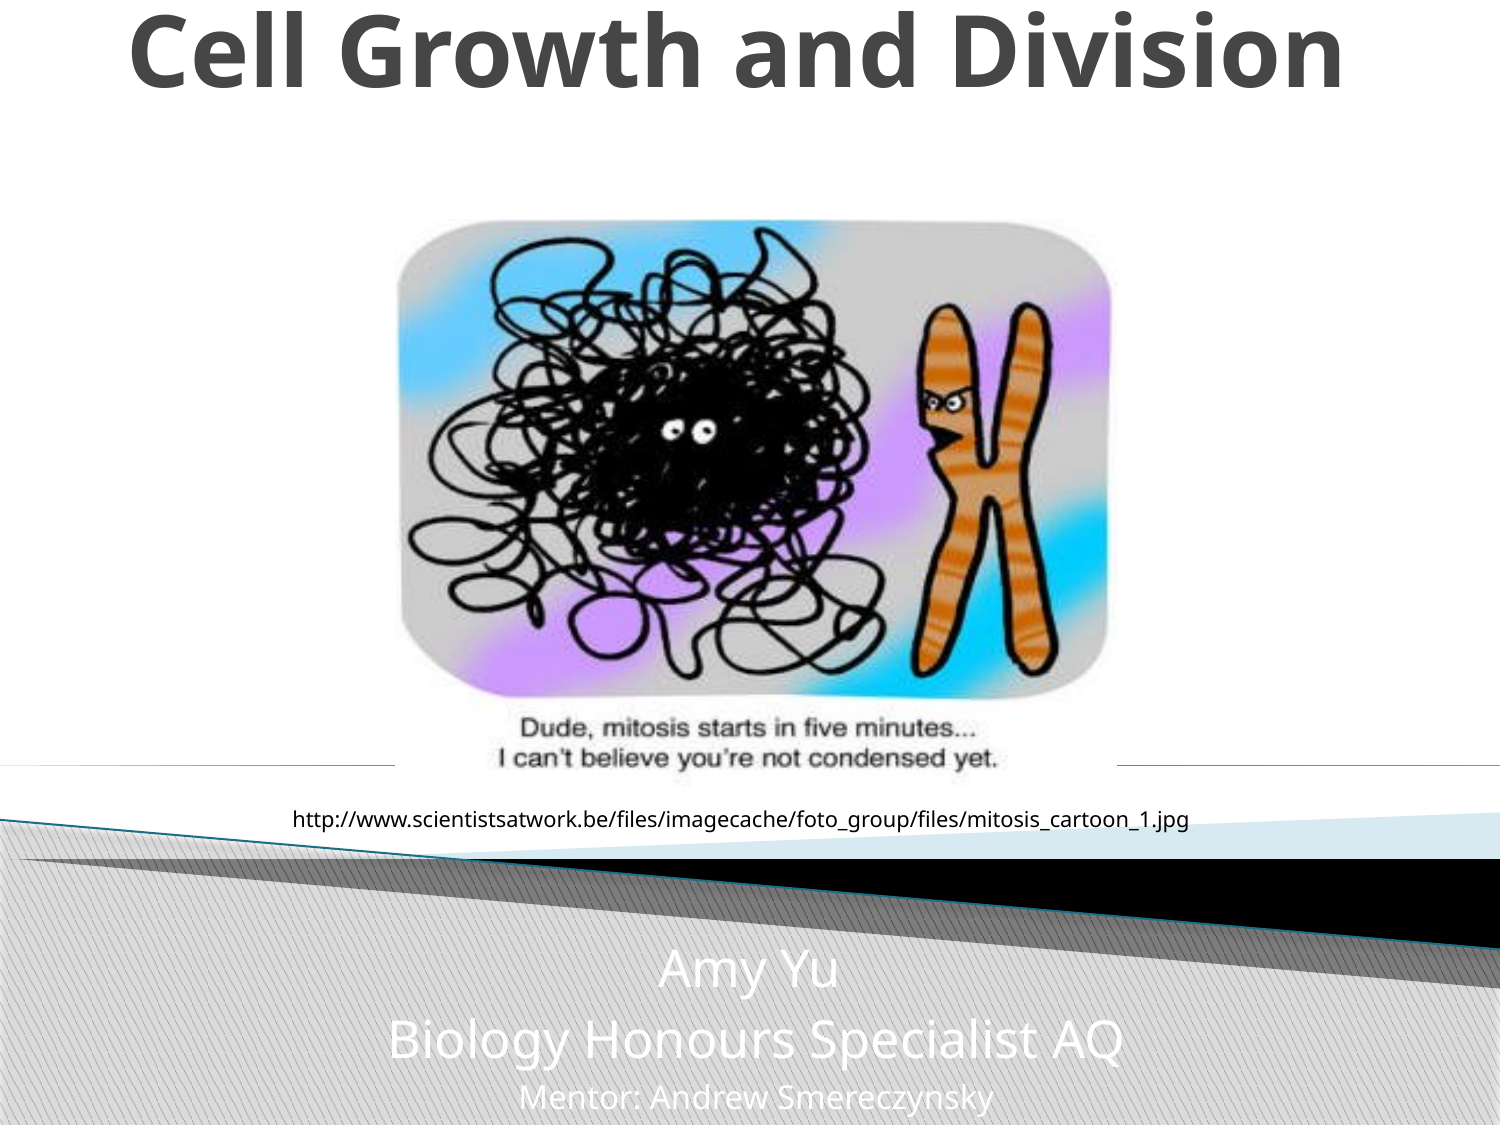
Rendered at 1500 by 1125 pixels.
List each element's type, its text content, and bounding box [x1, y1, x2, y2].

picture [395, 219, 1117, 789]
text_box http://www.scientistsatwork.be/files/imagecache/foto_group/files/mitosis_cartoon_1.jpg [277, 798, 1500, 840]
picture [5, 859, 1228, 928]
title Cell Growth and Division [88, 54, 1364, 355]
subtitle Amy Yu Biology Honours Specialist AQ Mentor: Andrew Smereczynsky [123, 928, 1399, 1125]
picture [1399, 942, 1500, 989]
